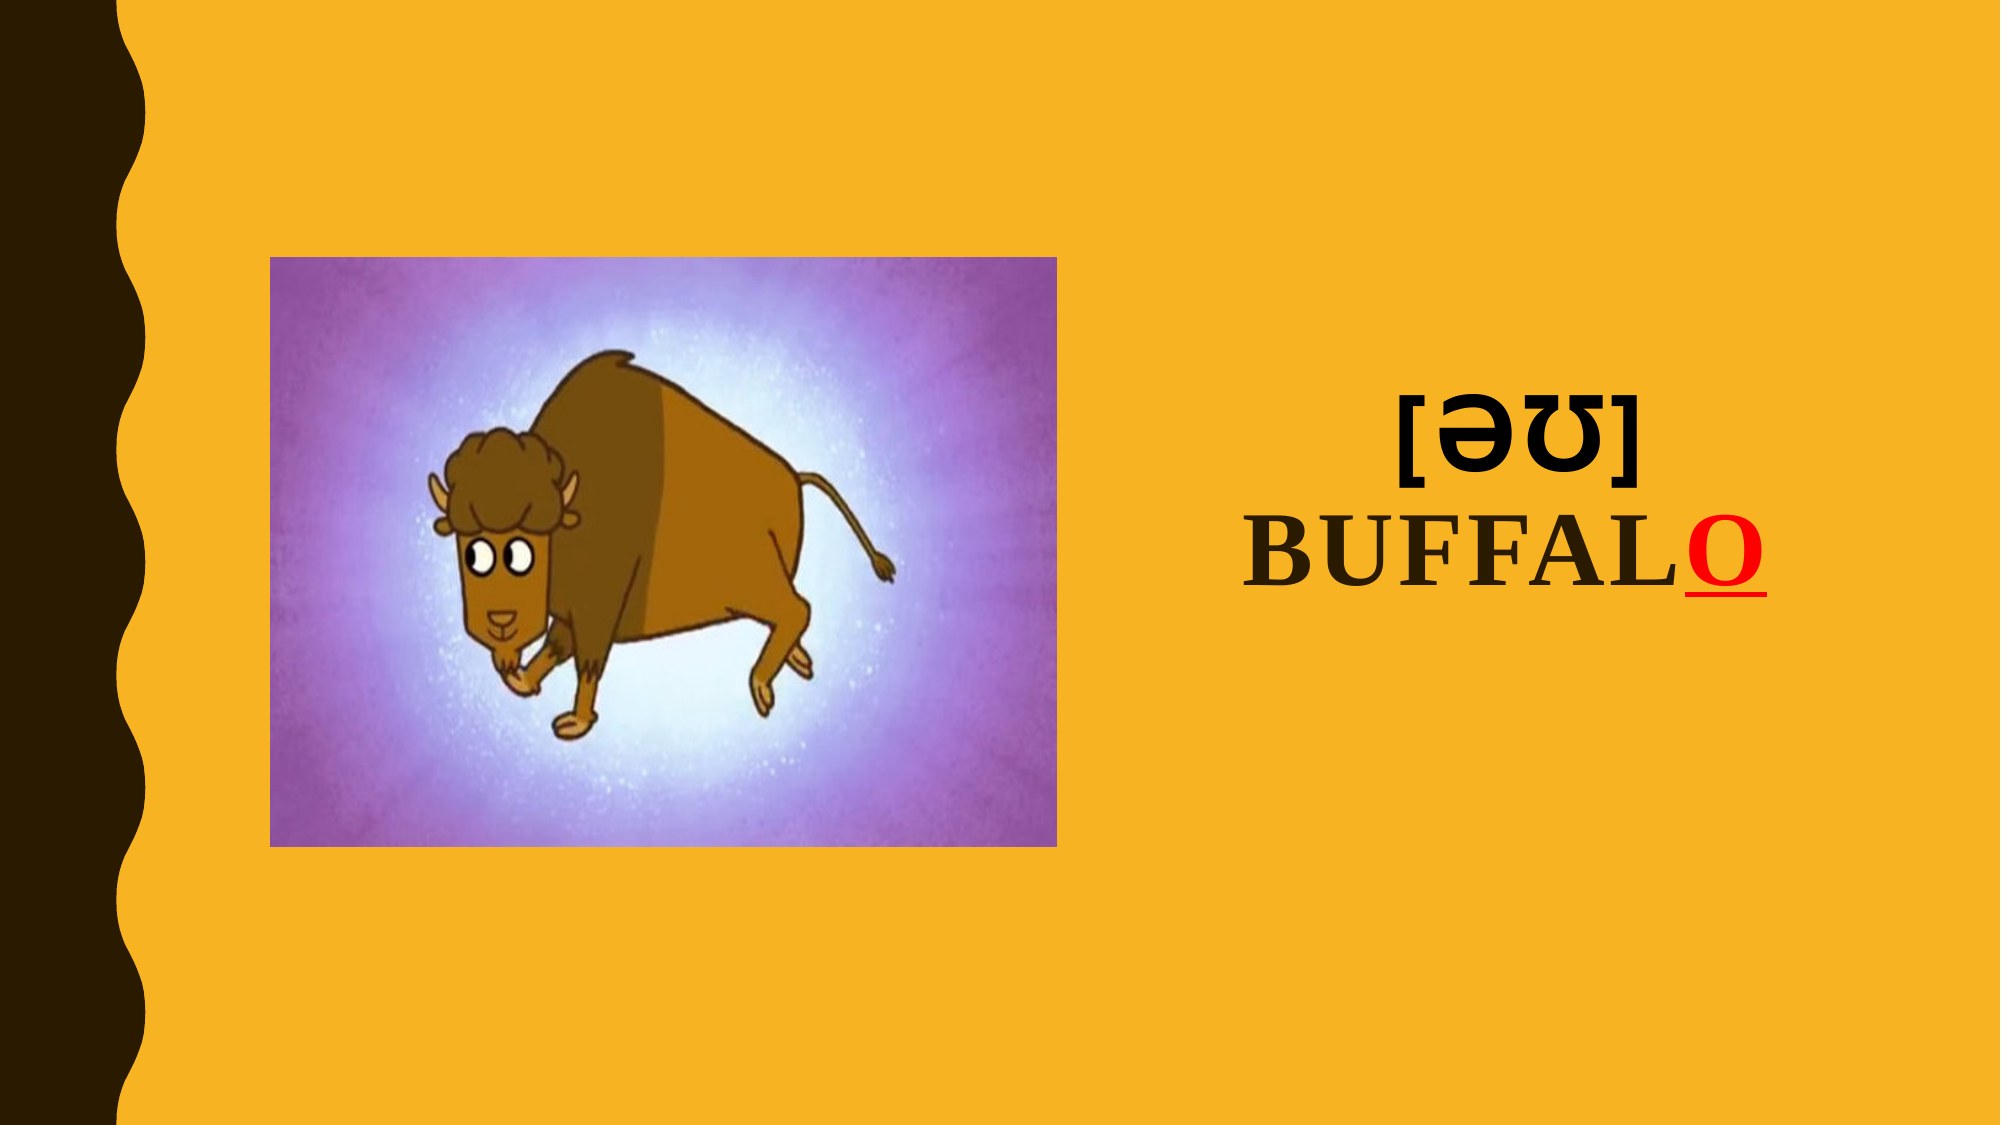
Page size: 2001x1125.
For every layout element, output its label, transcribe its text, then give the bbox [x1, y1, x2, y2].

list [270, 257, 1057, 847]
title [əʊ] BUFfALO [1156, 257, 1854, 930]
